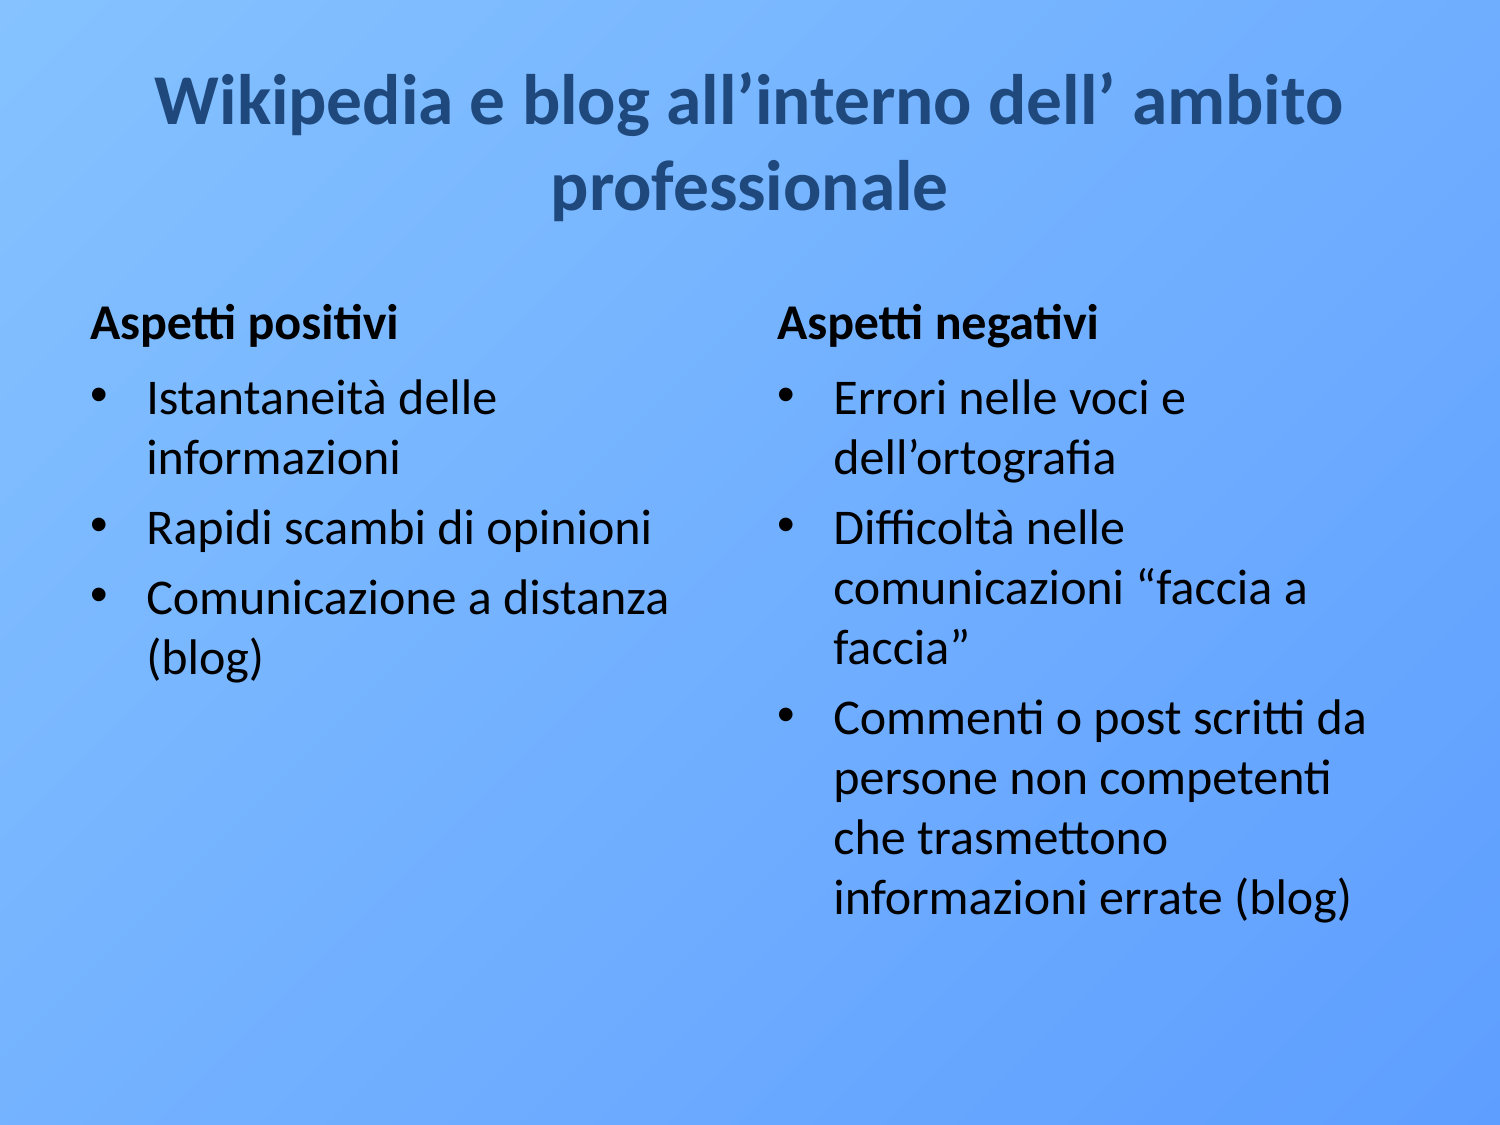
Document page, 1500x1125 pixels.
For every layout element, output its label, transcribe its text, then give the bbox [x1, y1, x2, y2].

list Errori nelle voci e dell’ortografia Difficoltà nelle comunicazioni “faccia a faccia” Commenti o post scritti da persone non competenti che trasmettono informazioni errate (blog) [761, 356, 1425, 1005]
list Aspetti positivi [75, 251, 738, 356]
list Istantaneità delle informazioni Rapidi scambi di opinioni Comunicazione a distanza (blog) [75, 356, 738, 1005]
title Wikipedia e blog all’interno dell’ ambito professionale [75, 45, 1425, 233]
list Aspetti negativi [761, 251, 1425, 356]
